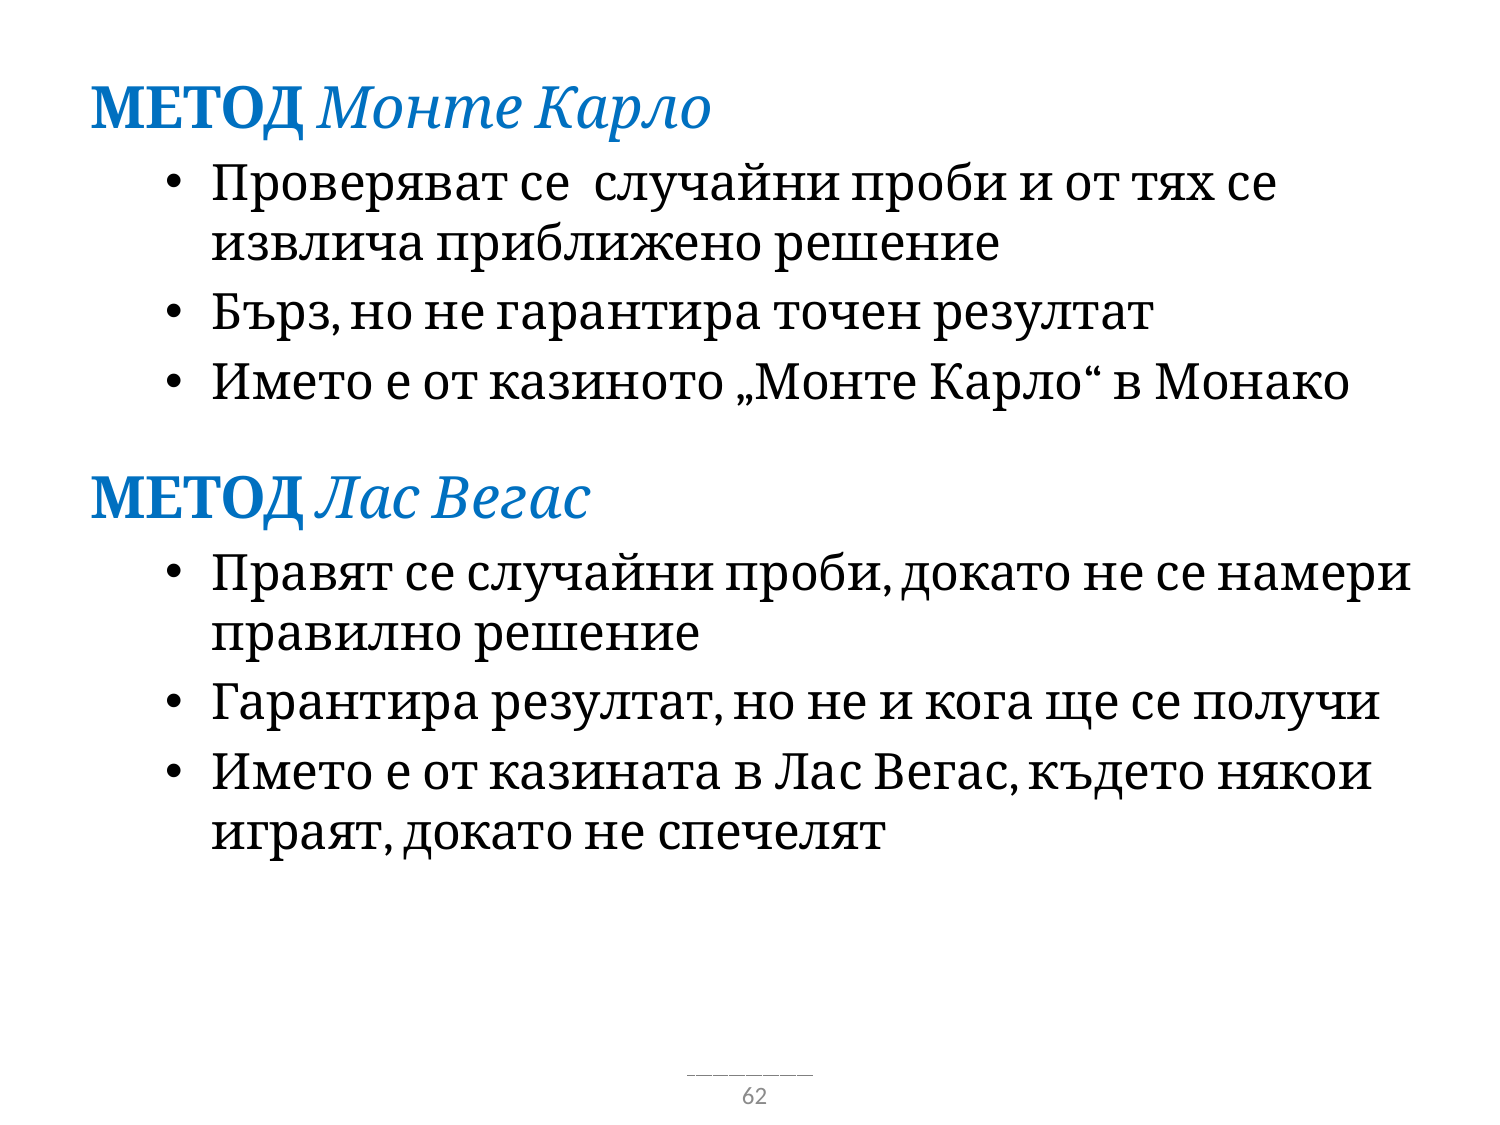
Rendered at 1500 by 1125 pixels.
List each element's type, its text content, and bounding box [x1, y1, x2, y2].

slide_number 62 [579, 1065, 930, 1125]
